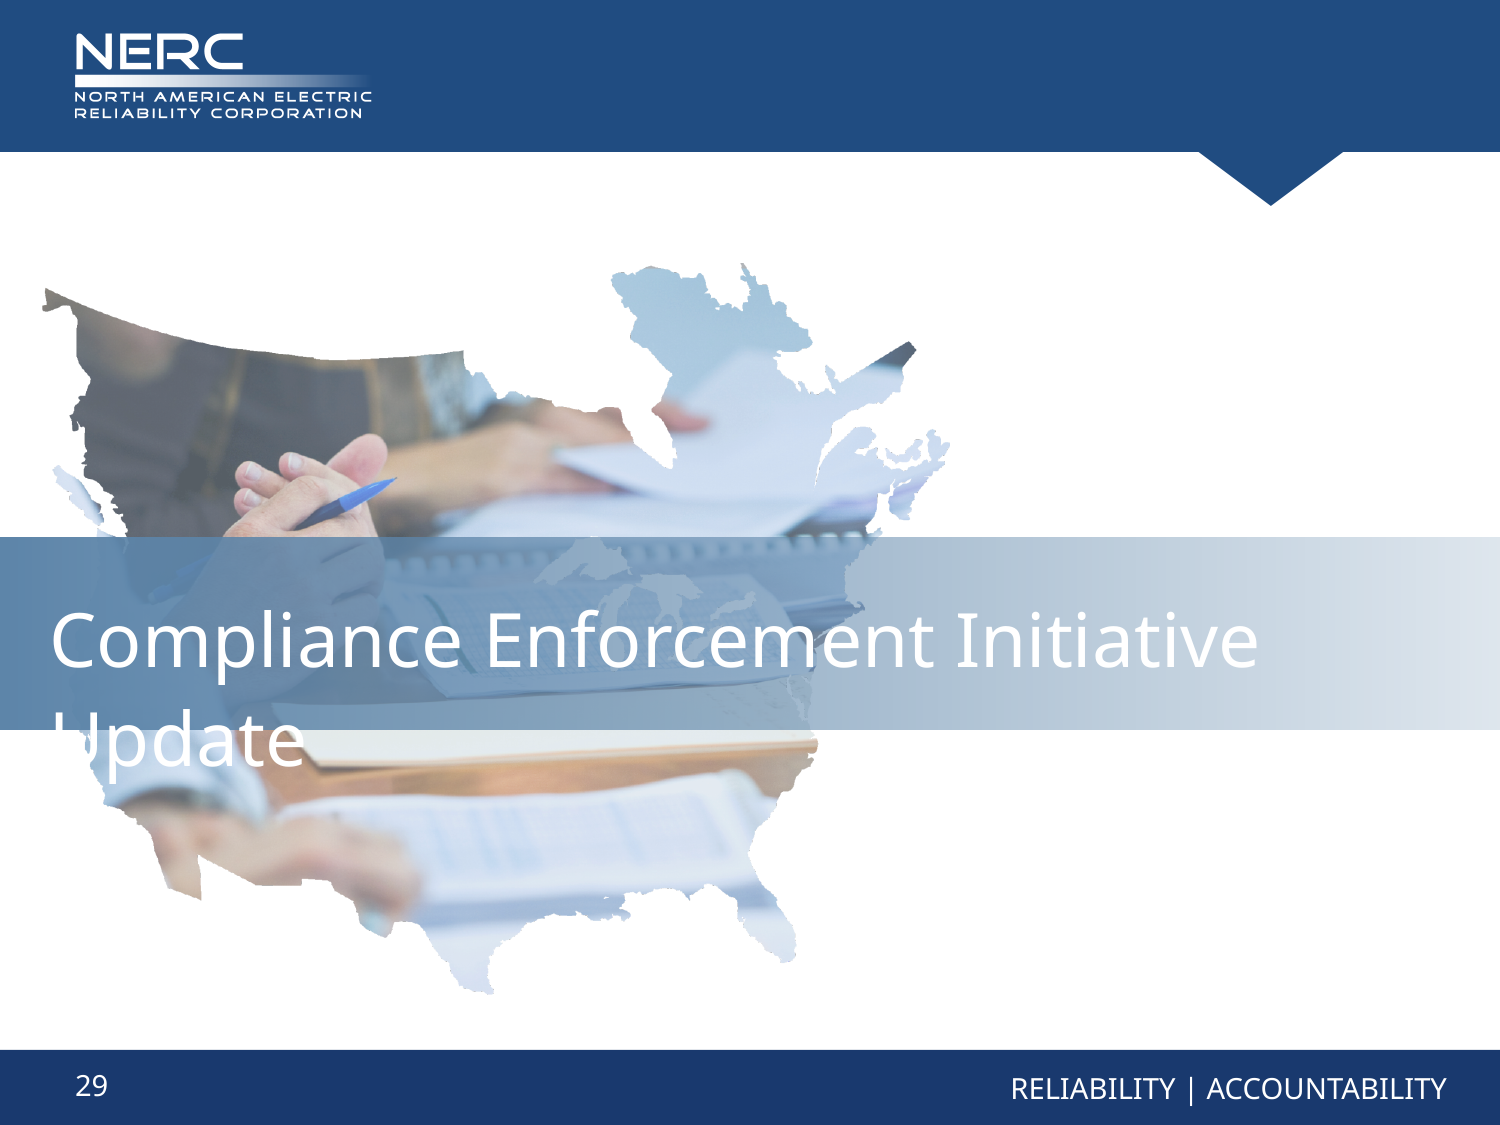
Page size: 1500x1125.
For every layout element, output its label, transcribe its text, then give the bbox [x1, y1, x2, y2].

text_box Compliance Enforcement Initiative Update [967, 575, 1463, 789]
picture [0, 263, 963, 1007]
text_box [967, 537, 1500, 730]
picture [0, 0, 1500, 206]
